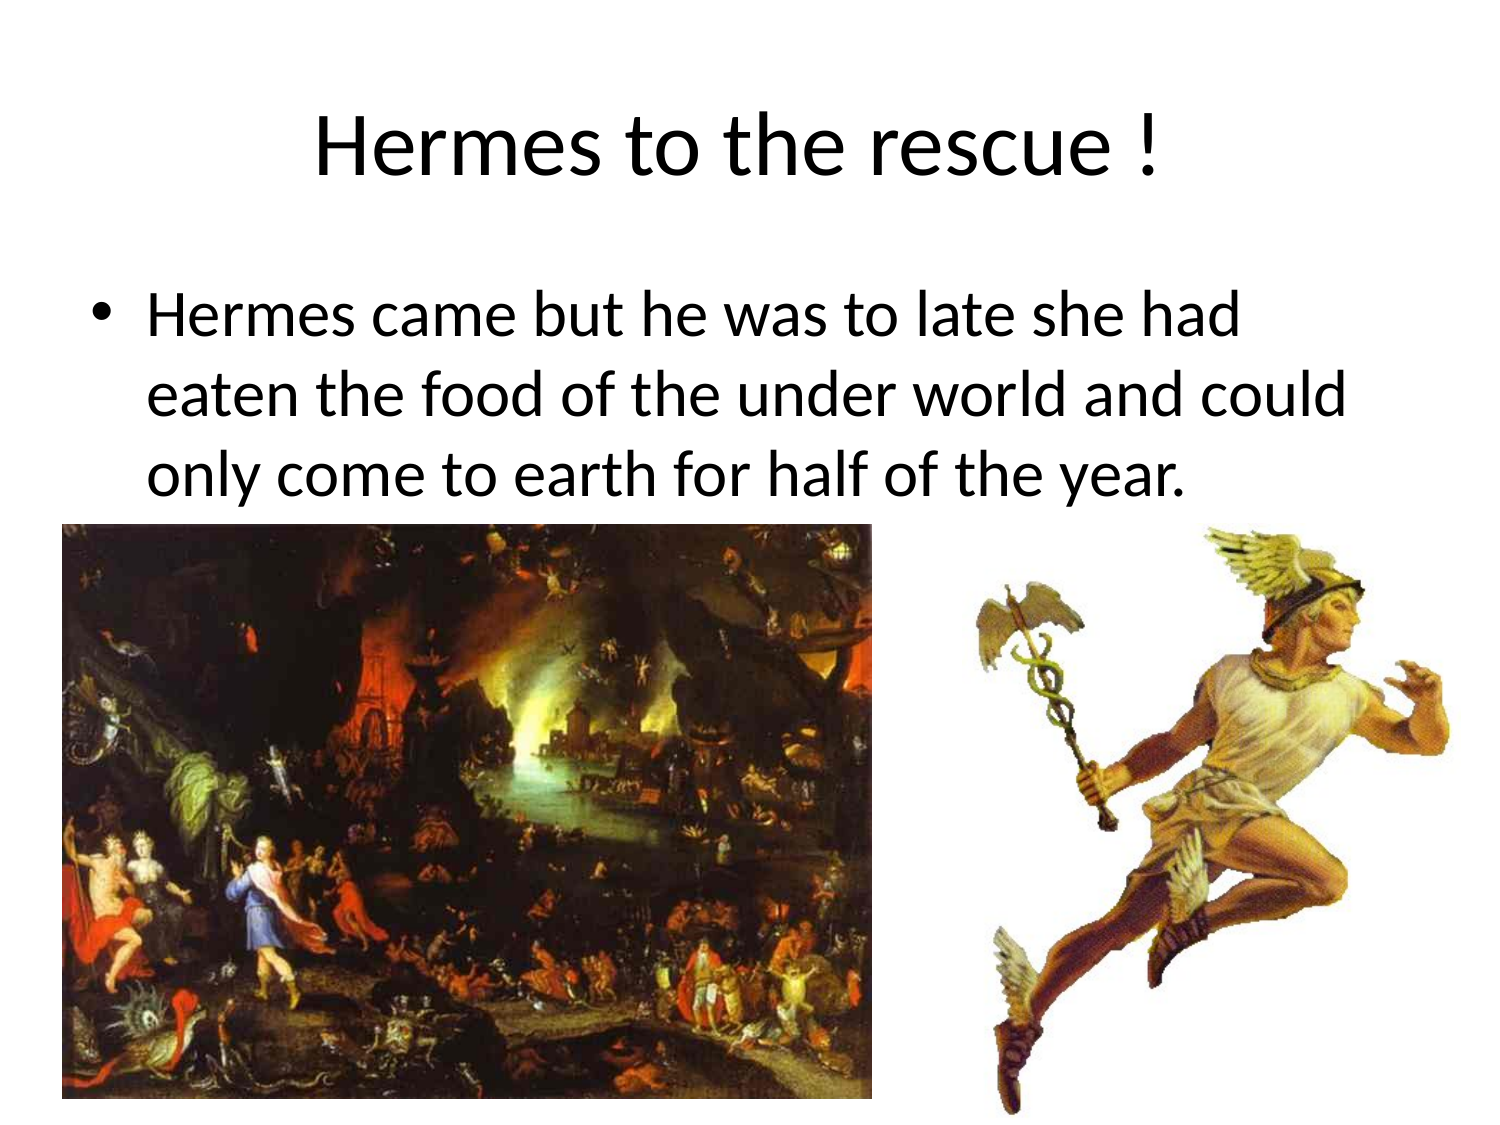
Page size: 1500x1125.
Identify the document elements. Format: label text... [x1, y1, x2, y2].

picture [62, 524, 873, 1099]
picture [962, 523, 1461, 1125]
list Hermes came but he was to late she had eaten the food of the under world and could only come to earth for half of the year. [75, 262, 1425, 1005]
title Hermes to the rescue ! [75, 45, 1425, 233]
